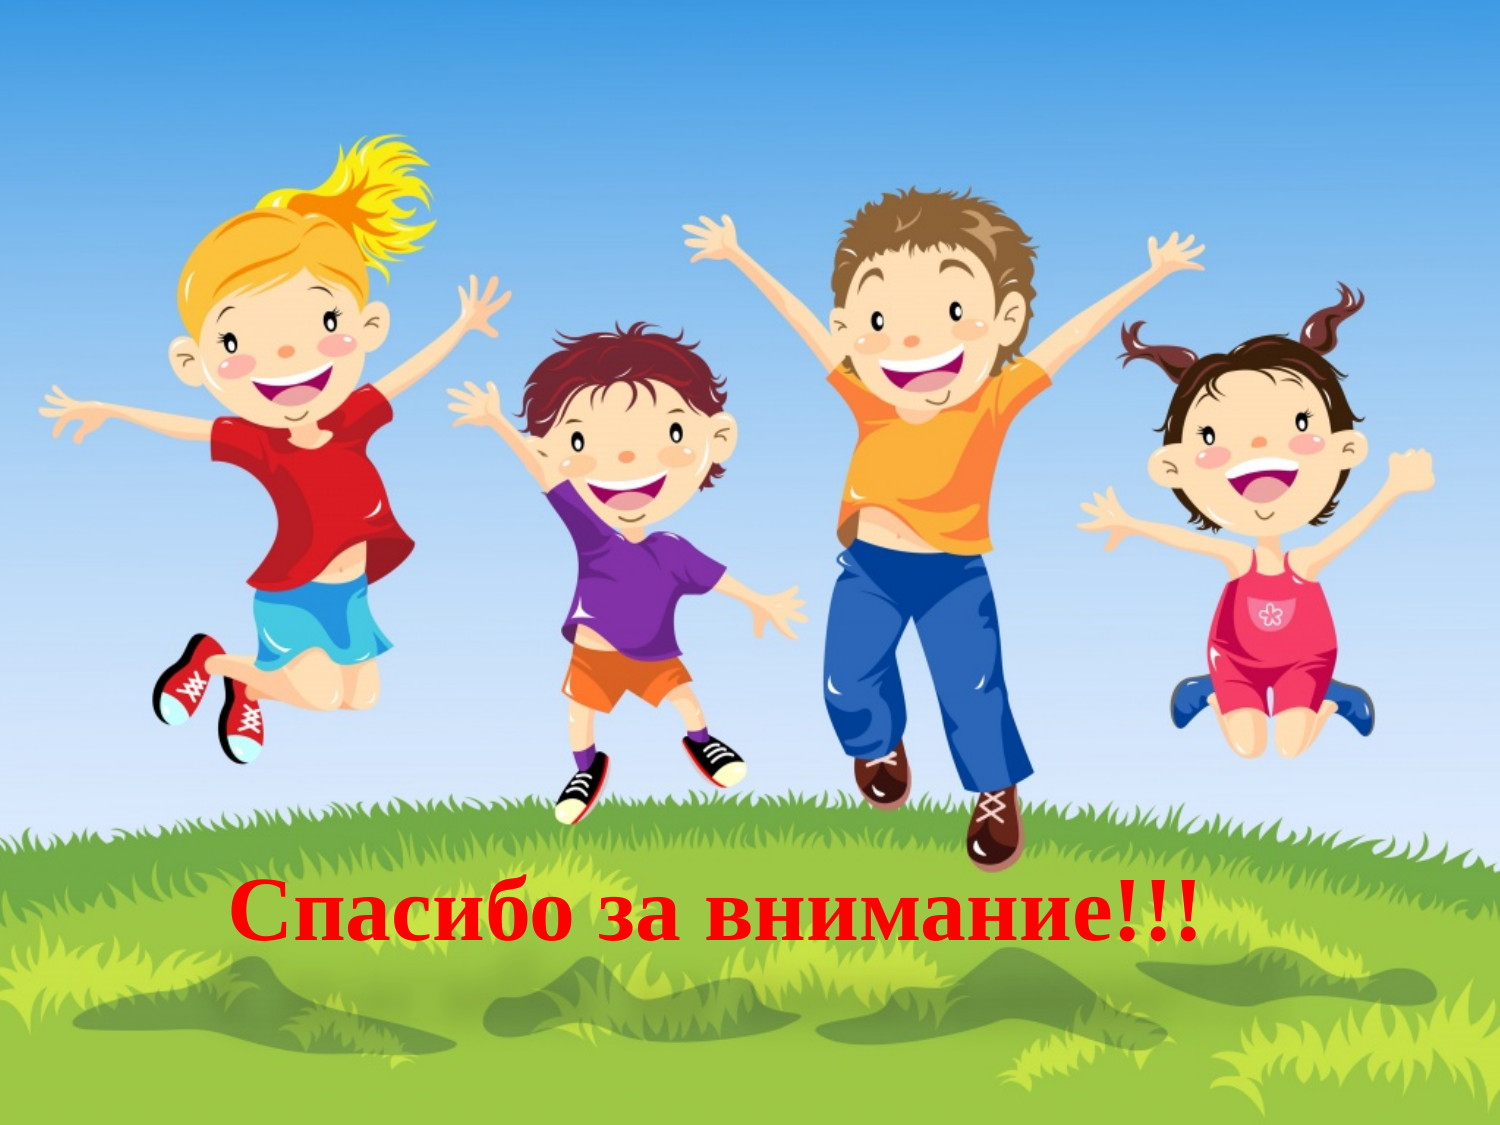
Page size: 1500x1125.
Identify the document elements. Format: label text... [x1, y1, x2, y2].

picture [0, 0, 1500, 1125]
list [123, 219, 1388, 810]
title Спасибо за внимание!!! [41, 810, 1392, 998]
